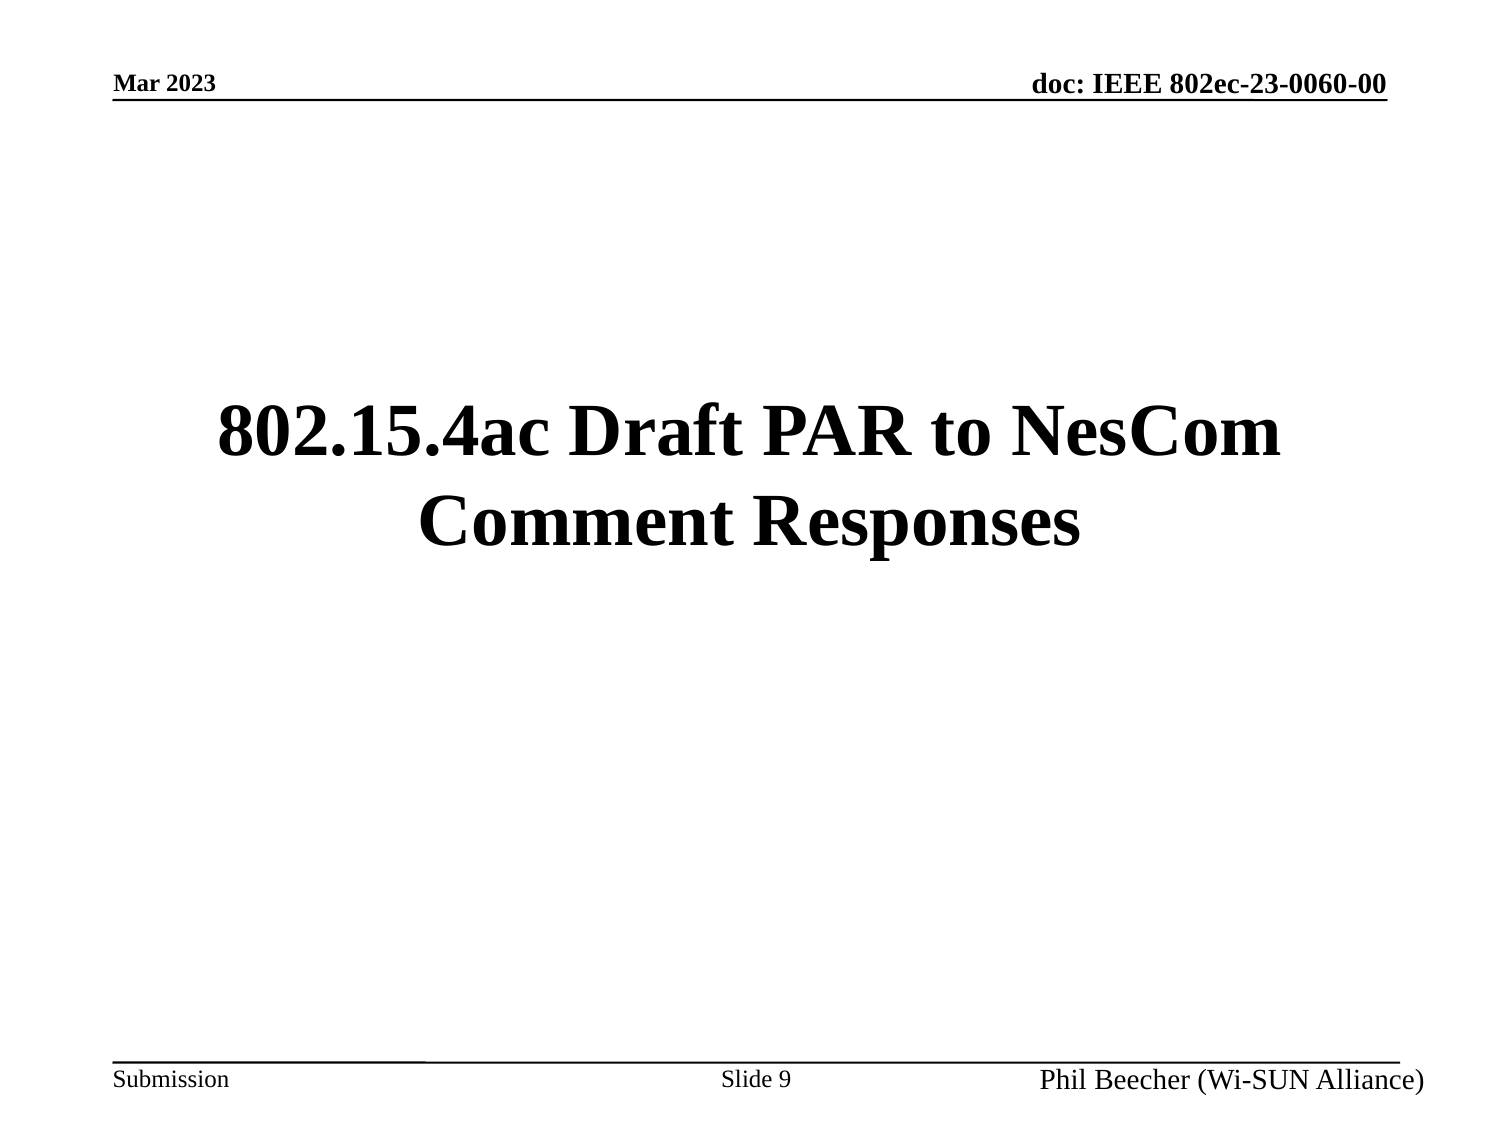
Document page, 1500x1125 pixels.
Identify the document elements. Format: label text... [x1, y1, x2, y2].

text_box Slide 9 [675, 1062, 838, 1093]
text_box 802.15.4ac Draft PAR to NesCom Comment Responses [112, 349, 1388, 591]
